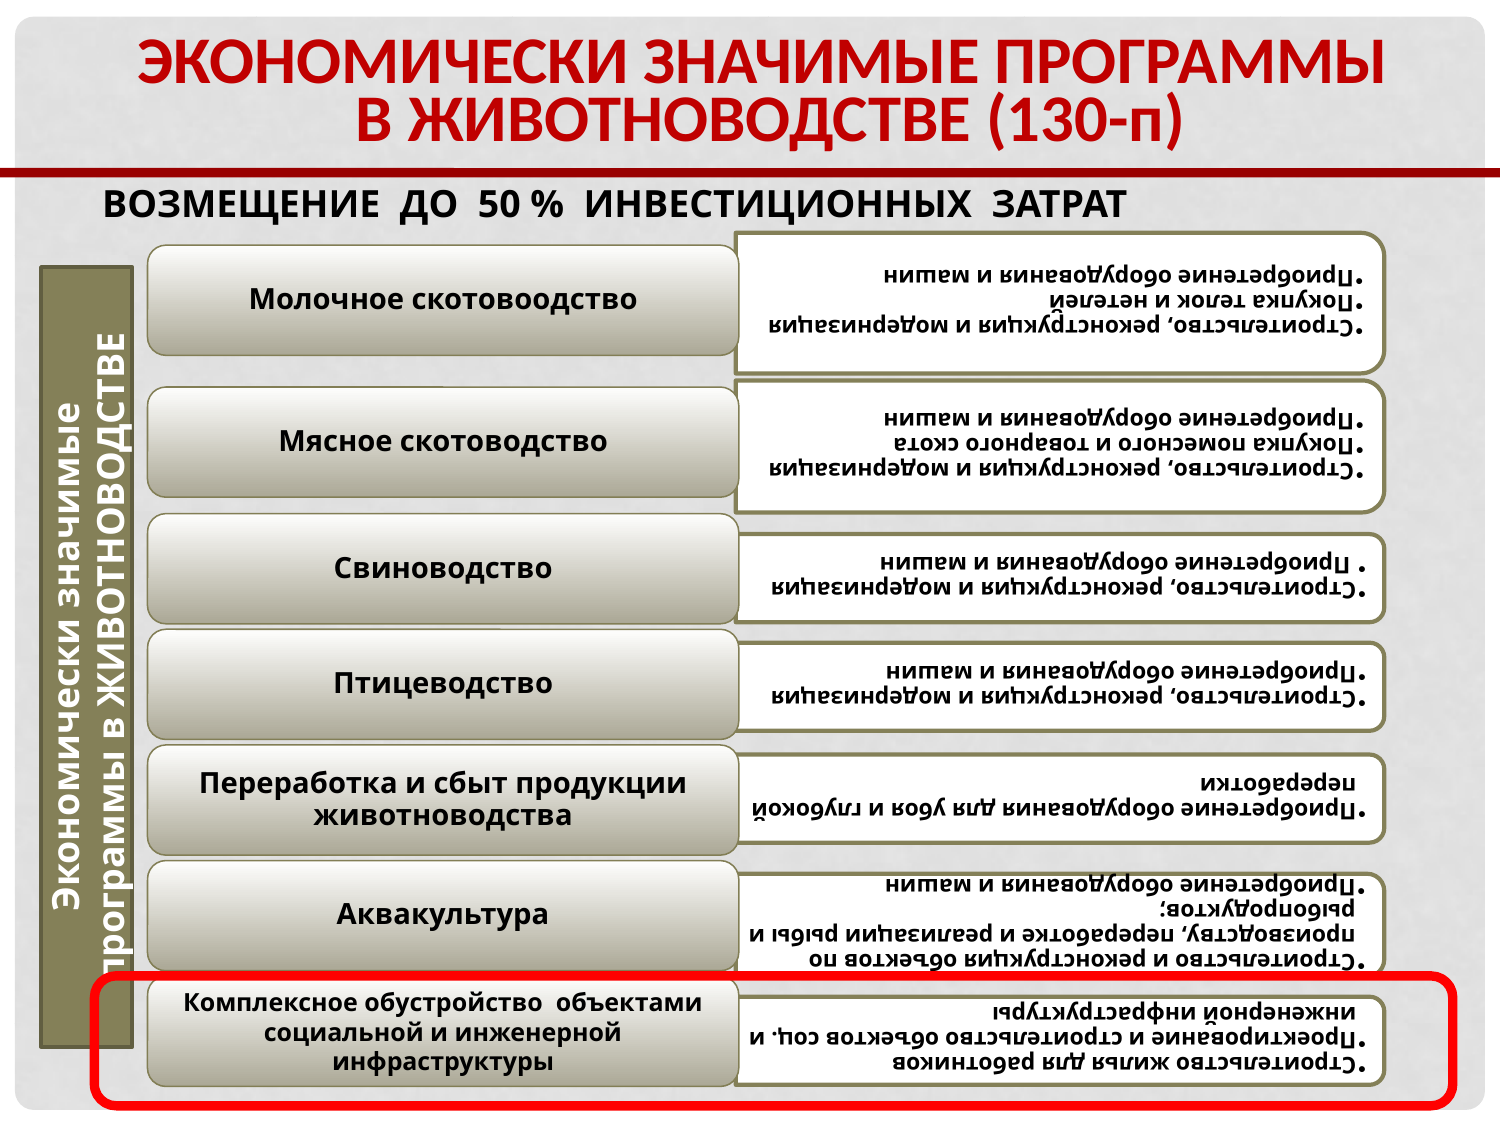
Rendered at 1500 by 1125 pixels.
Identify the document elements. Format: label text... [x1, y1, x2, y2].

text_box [147, 231, 1389, 1090]
text_box ЭКОНОМИЧЕСКИ ЗНАЧИМЫЕ ПРОГРАММЫ В ЖИВОТНОВОДСТВЕ (130-п) [88, 30, 1453, 163]
text_box ВОЗМЕЩЕНИЕ ДО 50 % ИНВЕСТИЦИОННЫХ ЗАТРАТ [51, 147, 1189, 257]
text_box [92, 973, 1455, 1108]
text_box Экономически значимые программы в ЖИВОТНОВОДСТВЕ [39, 265, 134, 1049]
